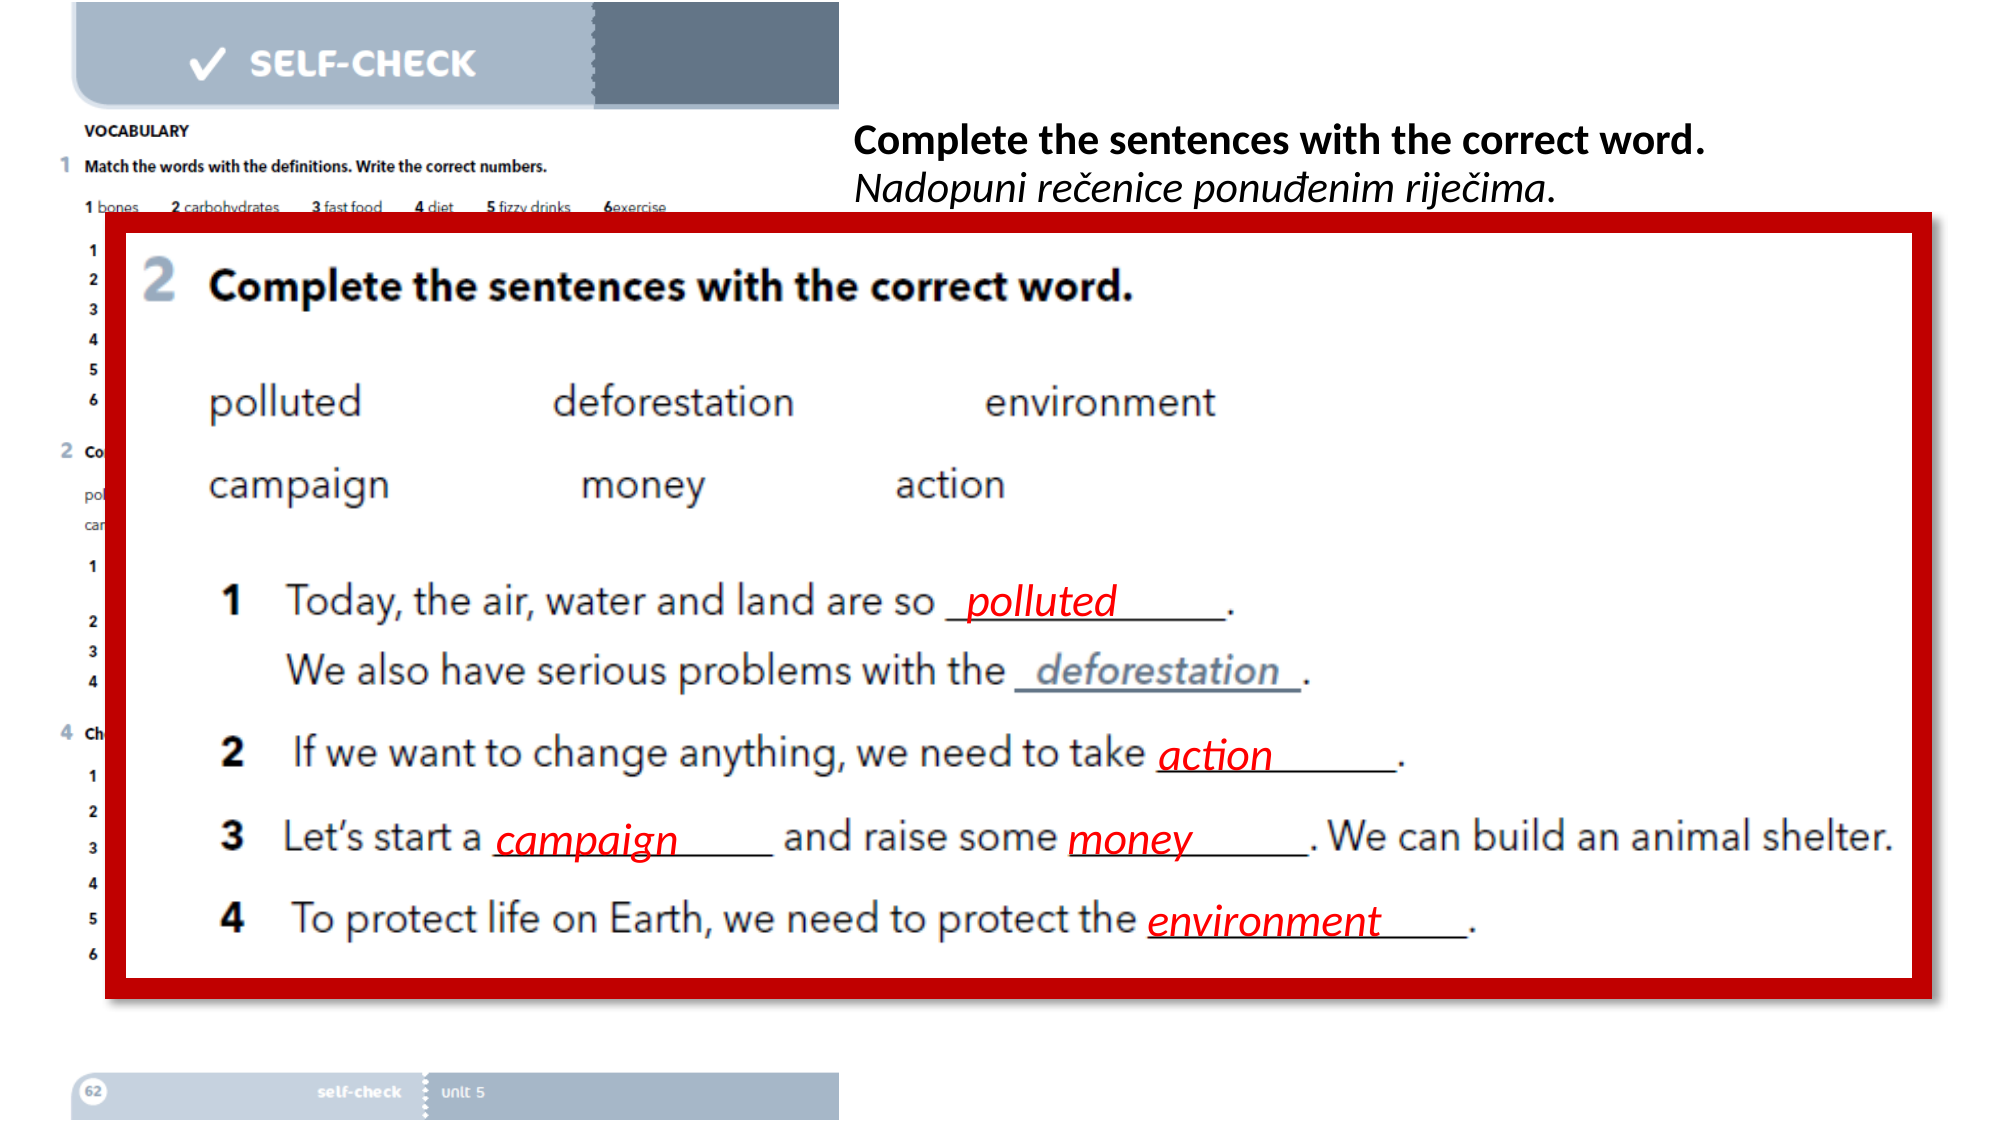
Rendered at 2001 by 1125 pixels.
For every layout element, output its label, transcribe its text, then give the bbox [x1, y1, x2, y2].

text_box Complete the sentences with the correct word. Nadopuni rečenice ponuđenim riječima. [839, 109, 1972, 369]
picture [3, 2, 1912, 1120]
